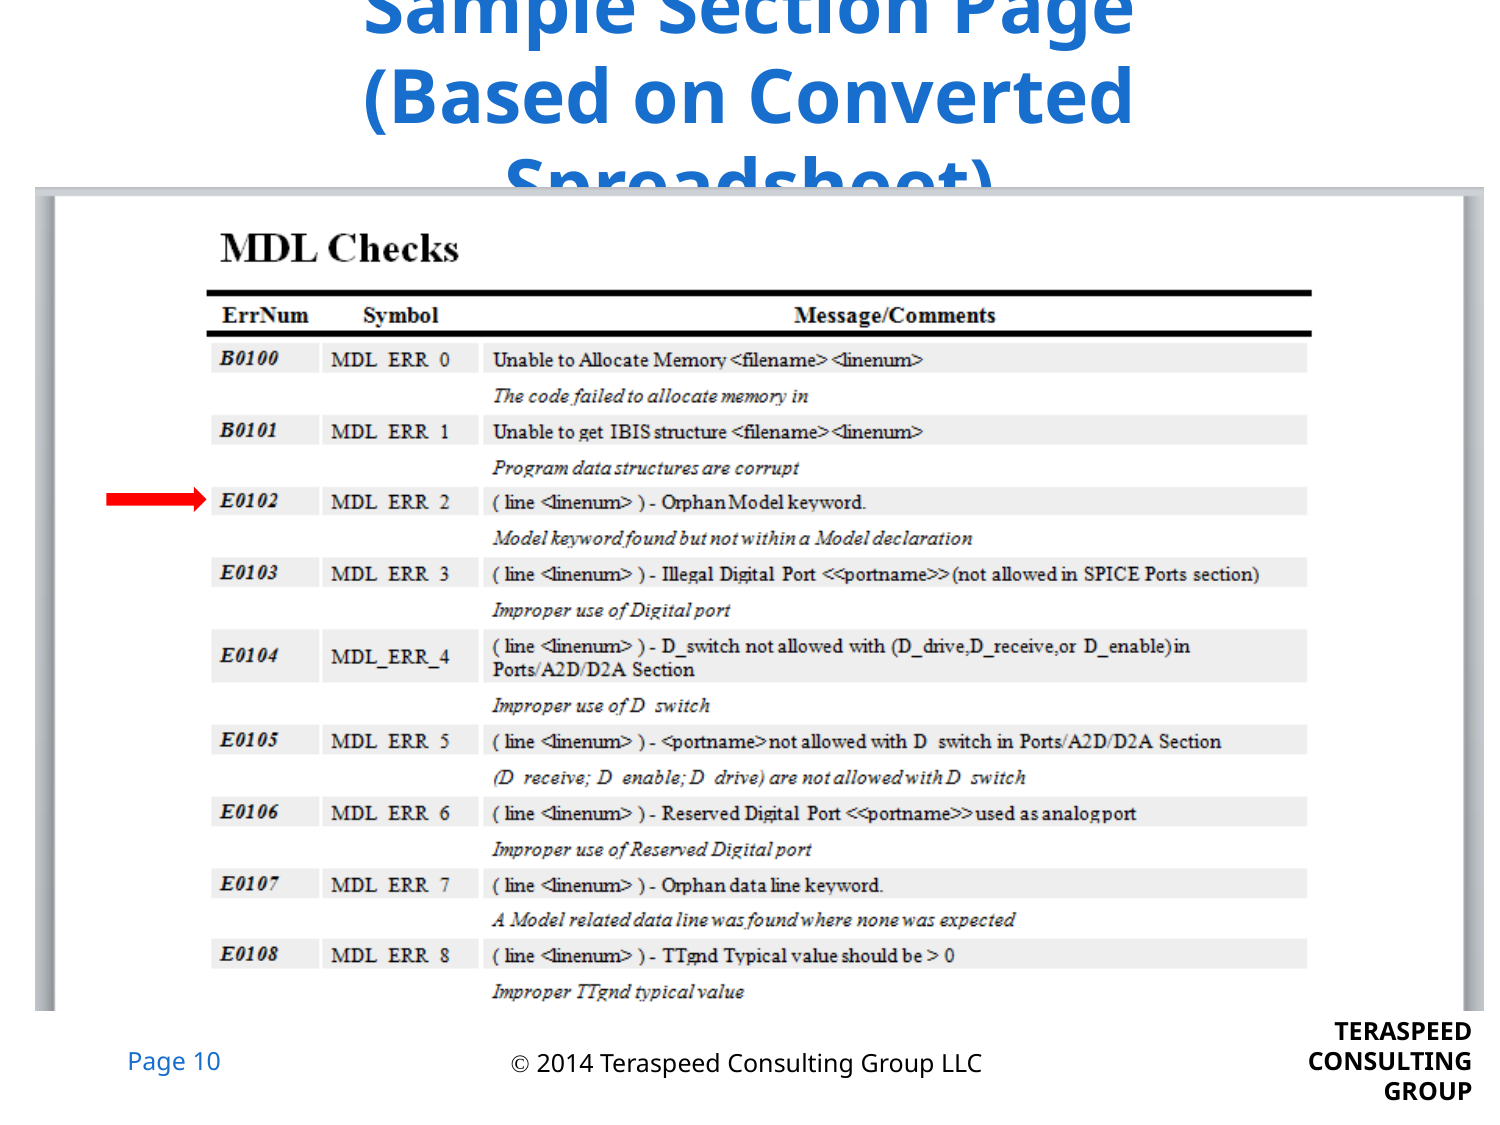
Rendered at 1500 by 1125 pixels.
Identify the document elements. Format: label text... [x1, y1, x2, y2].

picture [35, 186, 1484, 1011]
footer  2014 Teraspeed Consulting Group LLC [399, 1025, 1100, 1100]
title Sample Section Page (Based on Converted Spreadsheet) [112, 0, 1388, 185]
